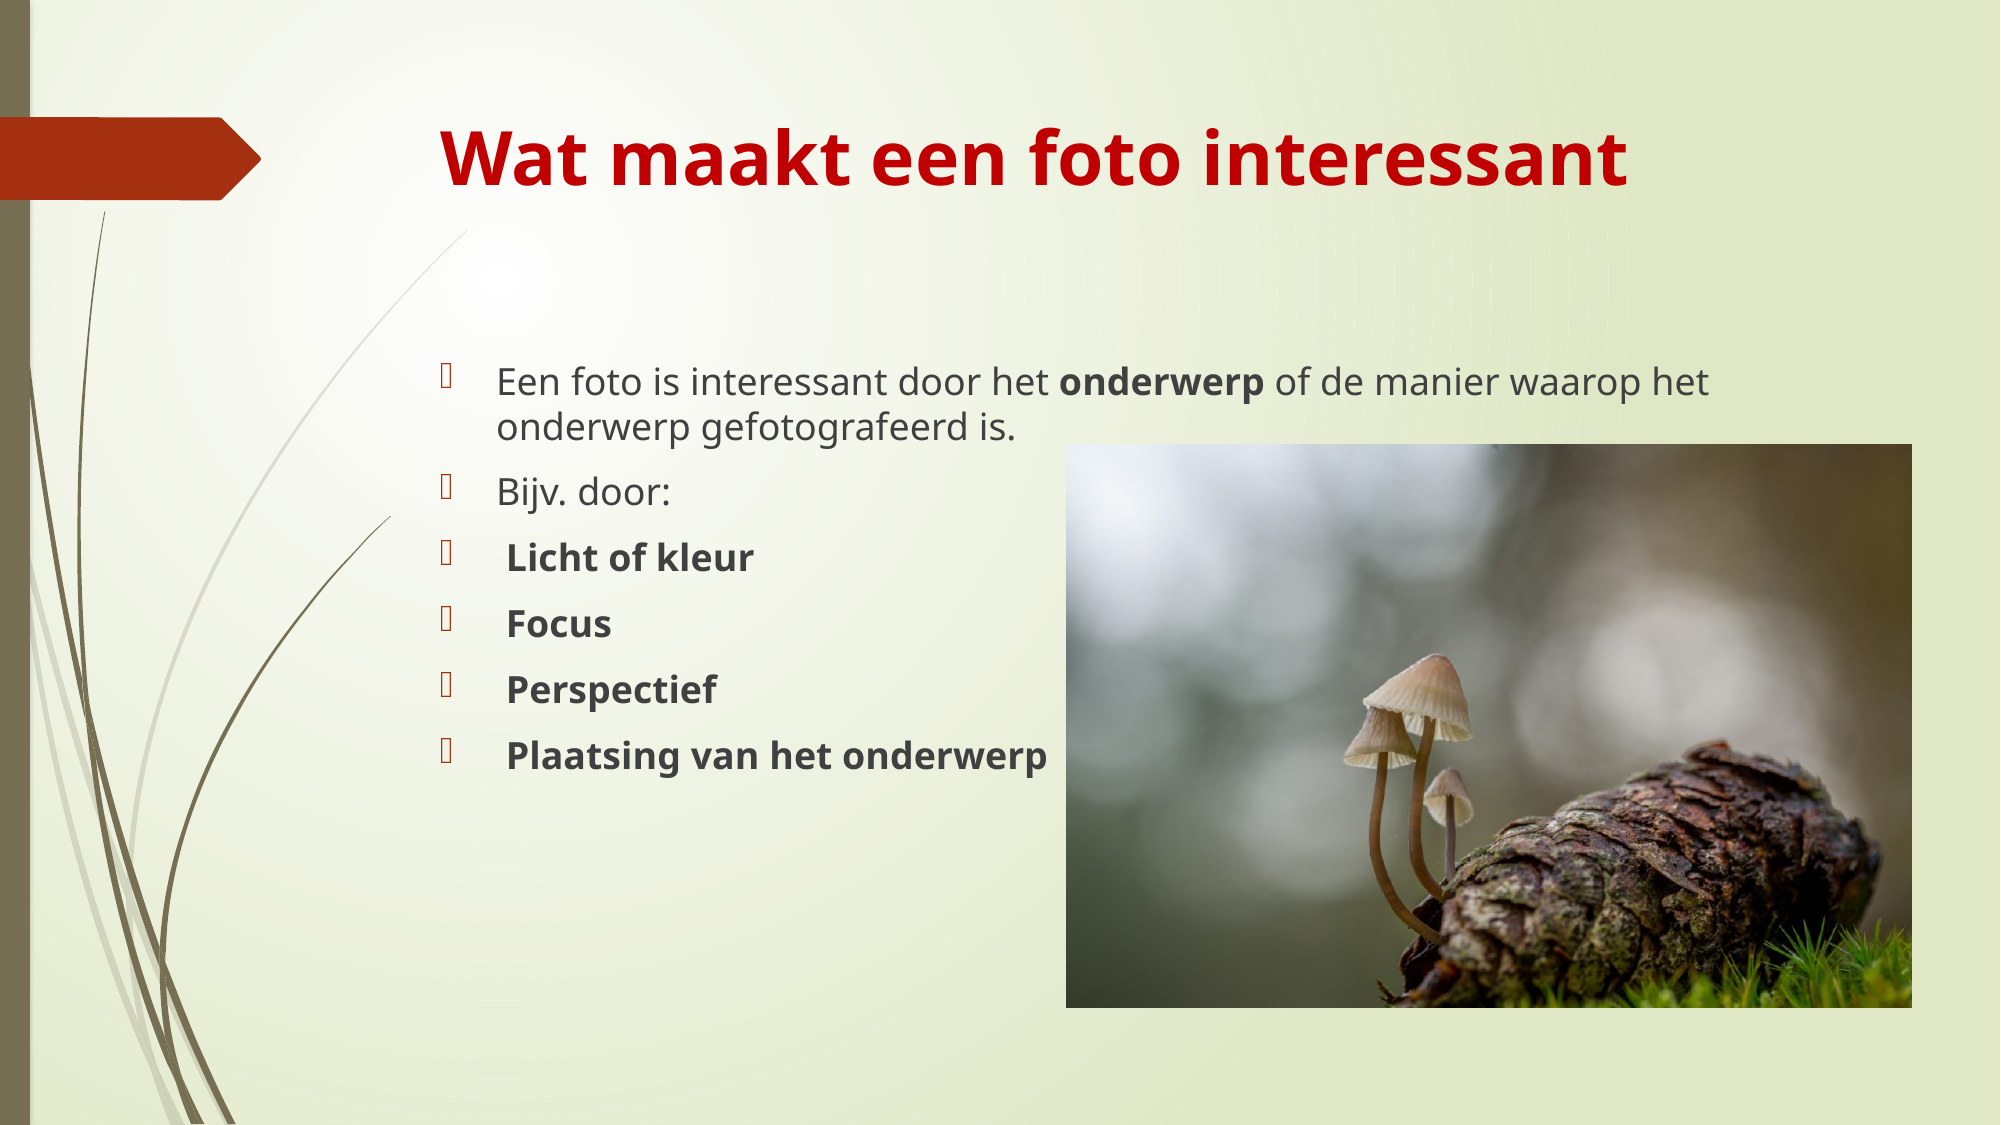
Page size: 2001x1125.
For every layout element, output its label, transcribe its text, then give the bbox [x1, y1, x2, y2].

list Een foto is interessant door het onderwerp of de manier waarop het onderwerp gefotografeerd is.​ Bijv. door:​ Licht of kleur​ Focus ​ Perspectief ​ Plaatsing van het onderwerp [424, 350, 1888, 970]
picture [1066, 443, 1912, 1008]
title Wat maakt een foto interessant [425, 102, 1888, 313]
